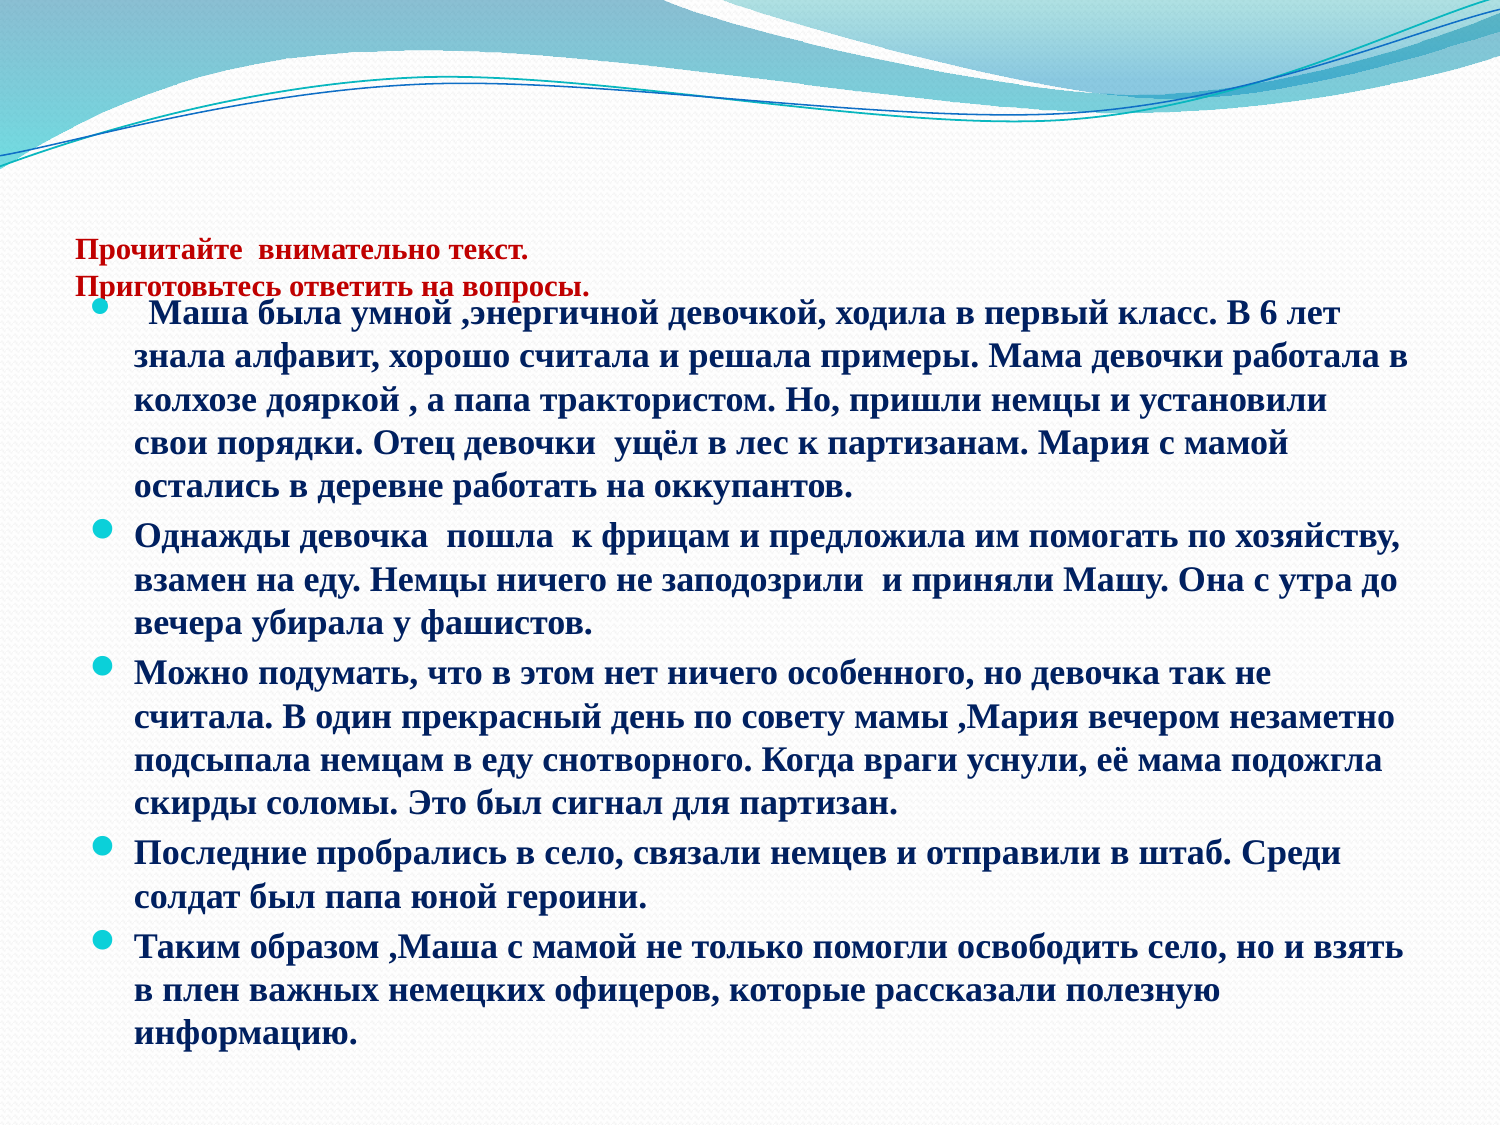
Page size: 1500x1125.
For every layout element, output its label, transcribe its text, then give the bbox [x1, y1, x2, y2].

list Маша была умной ,энергичной девочкой, ходила в первый класс. В 6 лет знала алфавит, хорошо считала и решала примеры. Мама девочки работала в колхозе дояркой , а папа трактористом. Но, пришли немцы и установили свои порядки. Отец девочки ущёл в лес к партизанам. Мария с мамой остались в деревне работать на оккупантов. Однажды девочка пошла к фрицам и предложила им помогать по хозяйству, взамен на еду. Немцы ничего не заподозрили и приняли Машу. Она с утра до вечера убирала у фашистов. Можно подумать, что в этом нет ничего особенного, но девочка так не считала. В один прекрасный день по совету мамы ,Мария вечером незаметно подсыпала немцам в еду снотворного. Когда враги уснули, её мама подожгла скирды соломы. Это был сигнал для партизан. Последние пробрались в село, связали немцев и отправили в штаб. Среди солдат был папа юной героини. Таким образом ,Маша с мамой не только помогли освободить село, но и взять в плен важных немецких офицеров, которые рассказали полезную информацию. [75, 281, 1425, 1067]
title Прочитайте внимательно текст. Приготовьтесь ответить на вопросы. [75, 82, 1425, 281]
